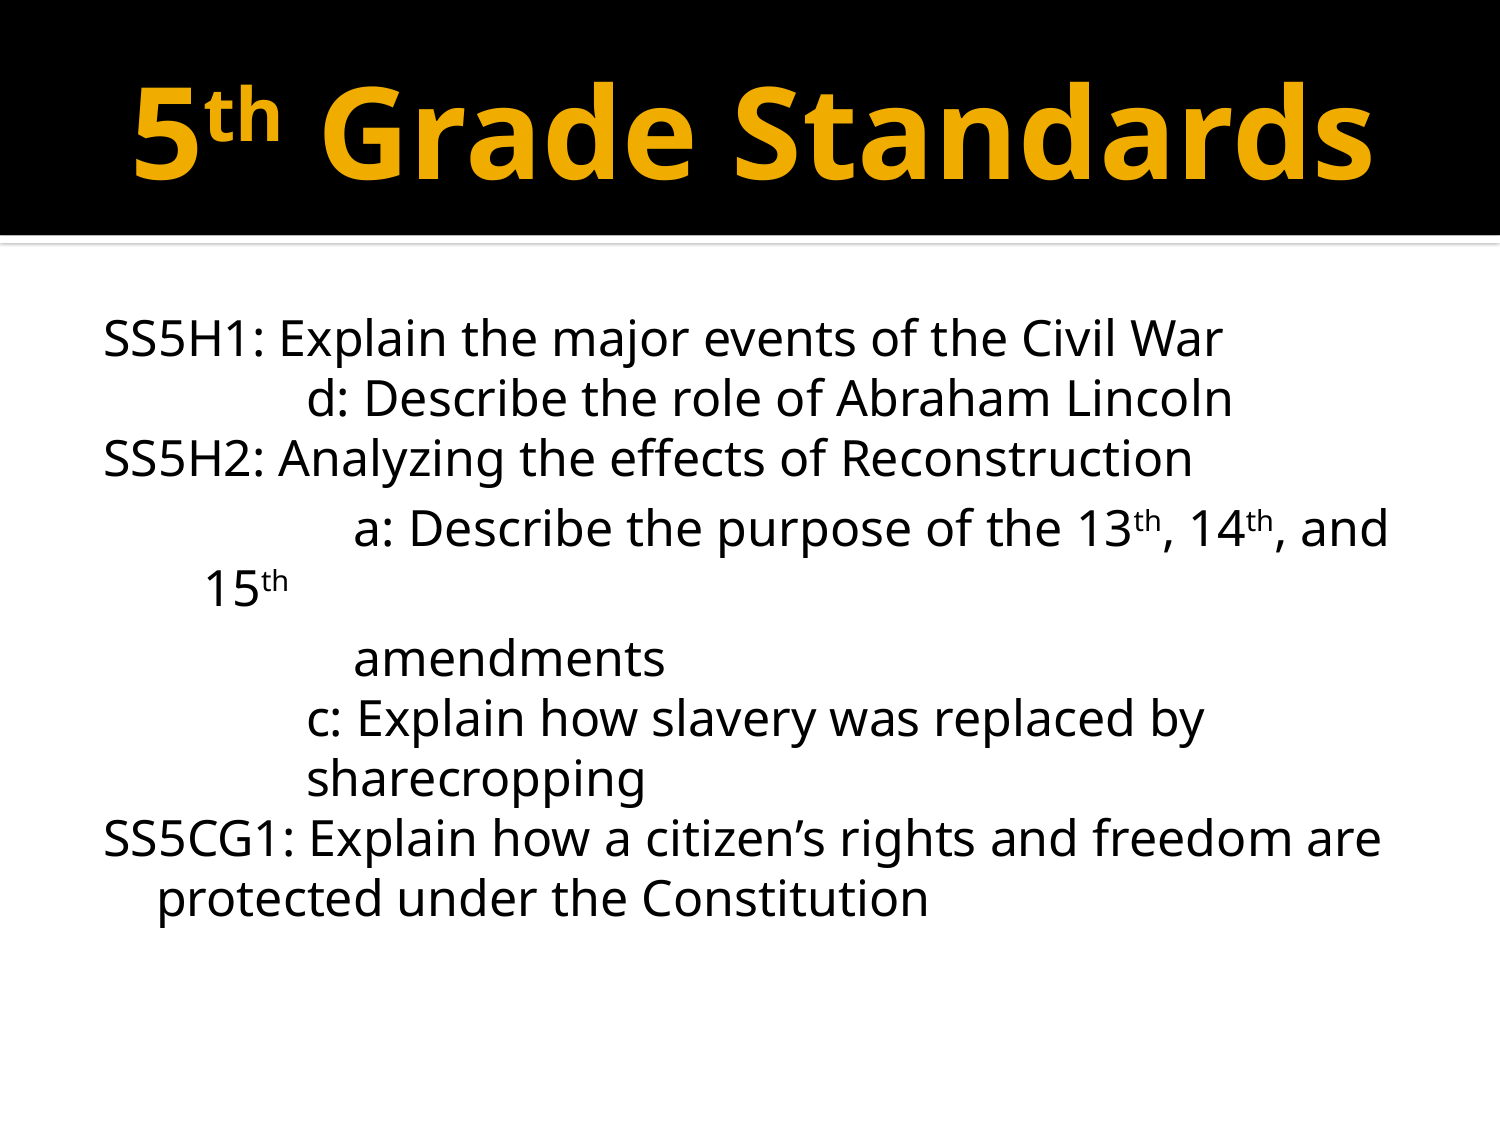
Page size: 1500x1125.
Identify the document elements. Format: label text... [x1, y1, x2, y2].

title 5th Grade Standards [75, 25, 1425, 231]
list SS5H1: Explain the major events of the Civil War d: Describe the role of Abraham Lincoln SS5H2: Analyzing the effects of Reconstruction a: Describe the purpose of the 13th, 14th, and 15th amendments c: Explain how slavery was replaced by sharecropping SS5CG1: Explain how a citizen’s rights and freedom are protected under the Constitution [75, 291, 1425, 1050]
